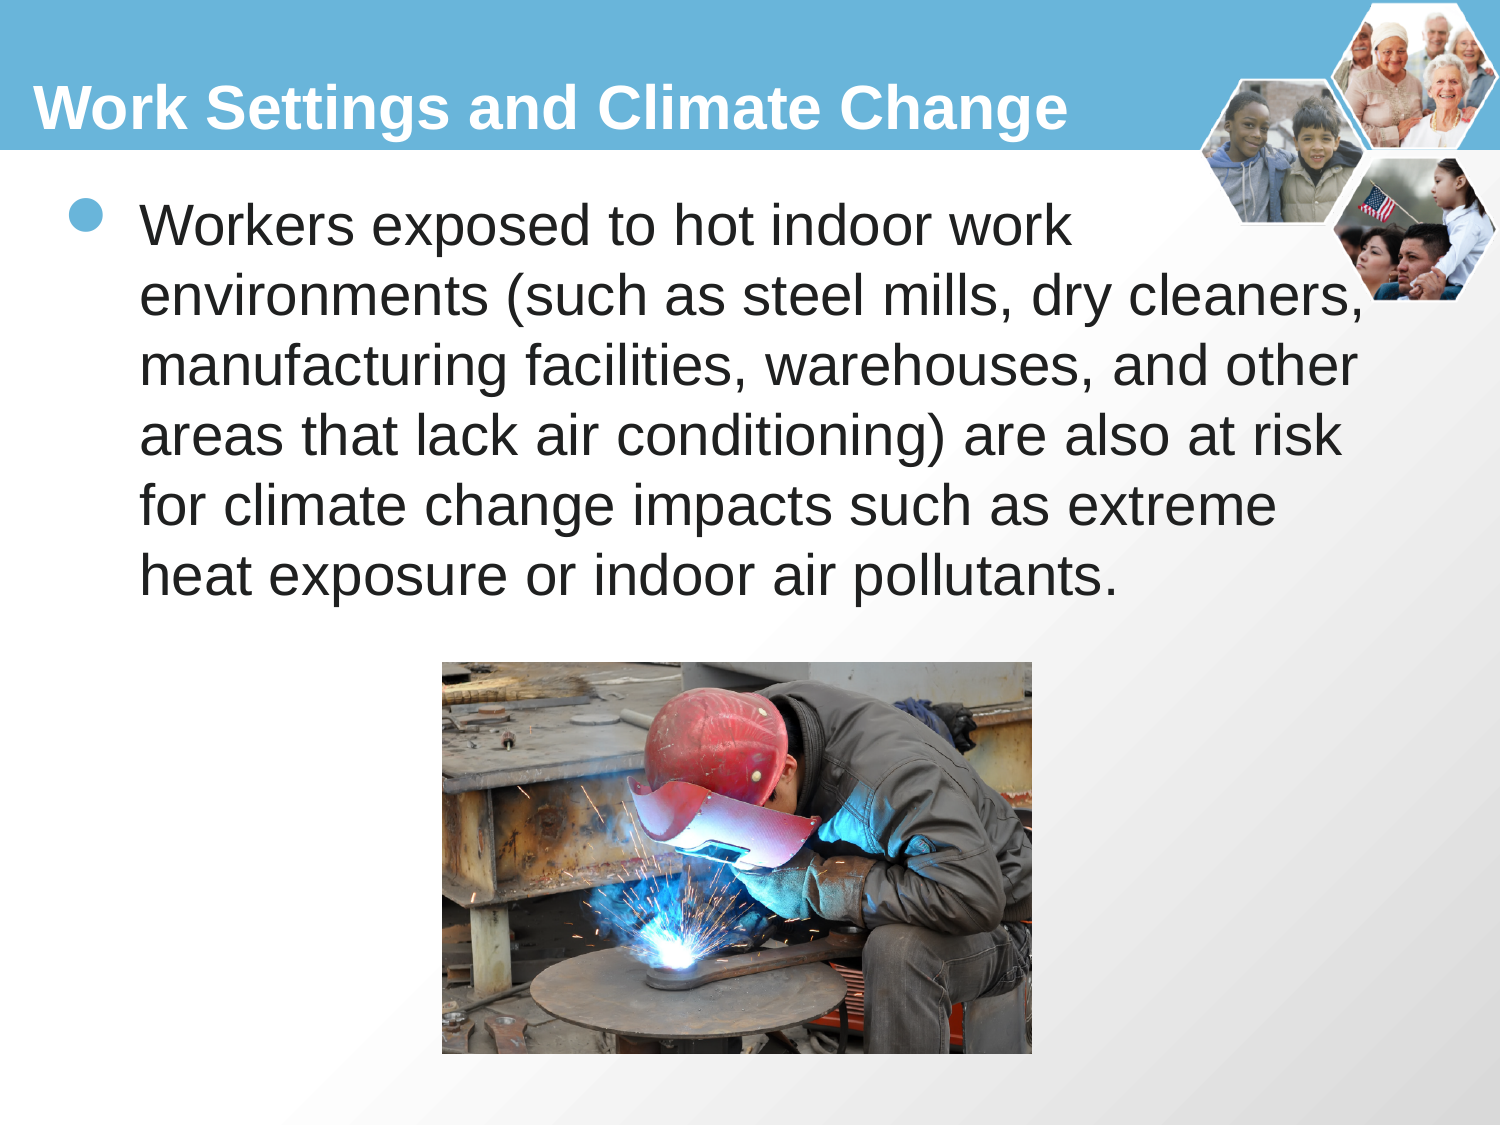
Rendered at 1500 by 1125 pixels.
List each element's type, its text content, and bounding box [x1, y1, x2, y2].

picture [442, 661, 1033, 1054]
picture [1173, 2, 1500, 303]
list Workers exposed to hot indoor work environments (such as steel mills, dry cleaners, manufacturing facilities, warehouses, and other areas that lack air conditioning) are also at risk for climate change impacts such as extreme heat exposure or indoor air pollutants. [49, 180, 1400, 956]
title Work Settings and Climate Change [18, 0, 1425, 150]
